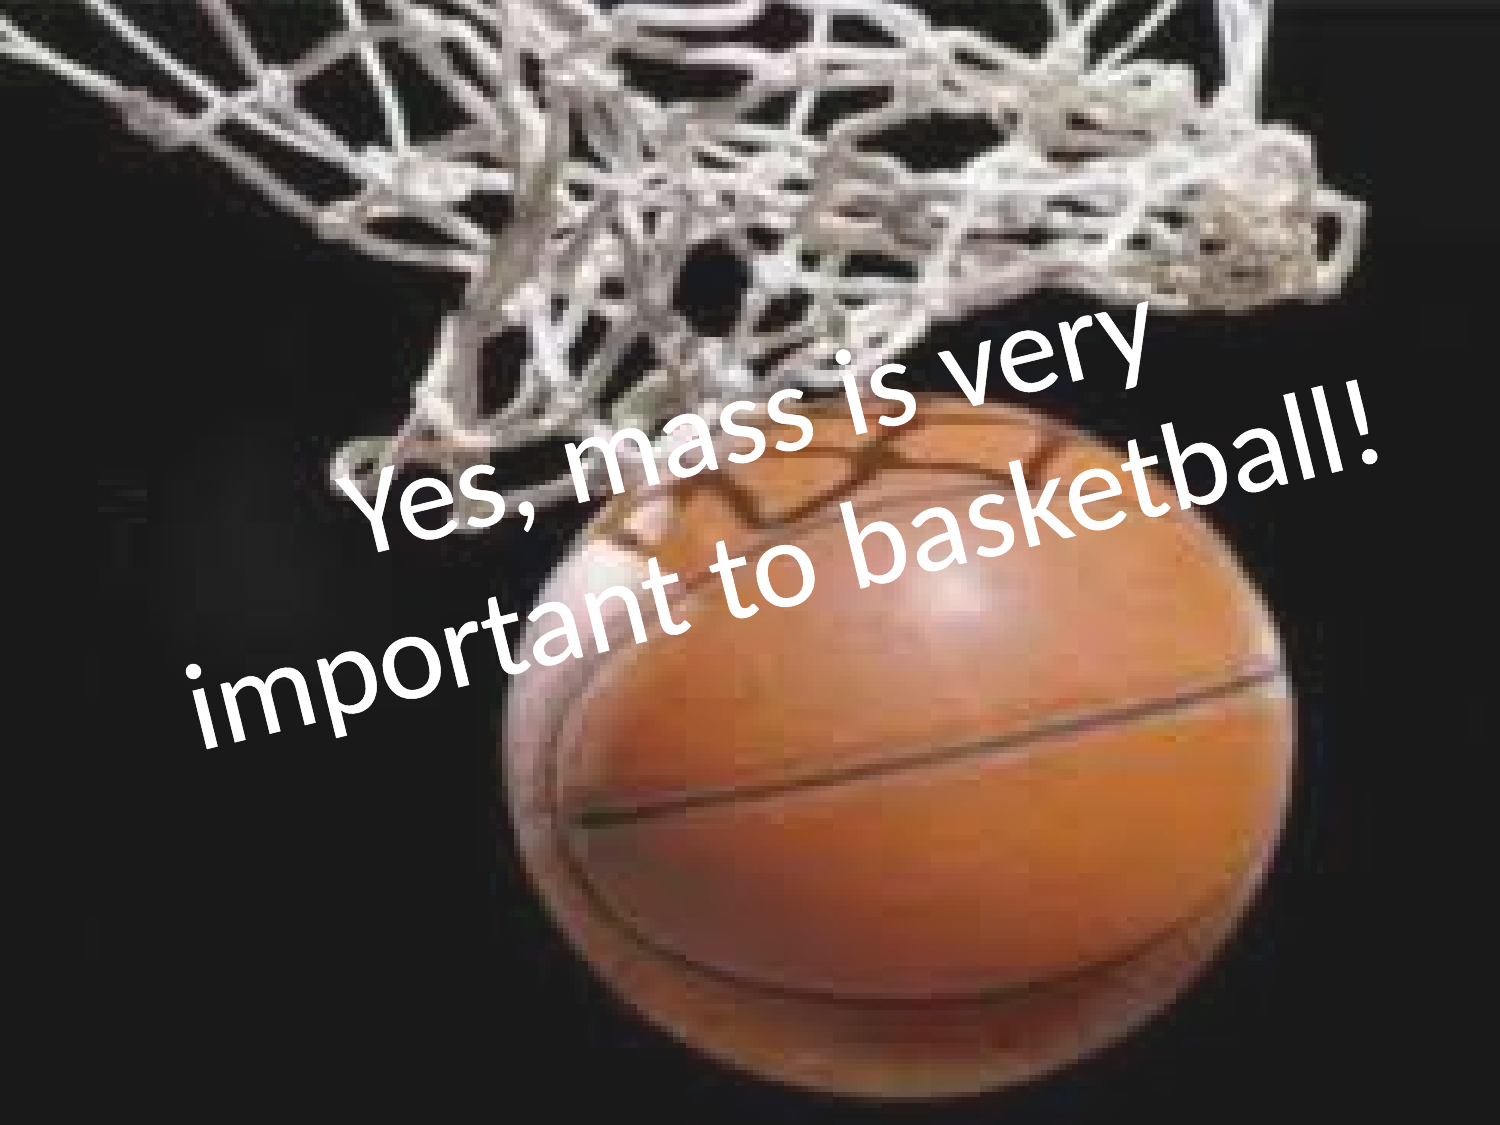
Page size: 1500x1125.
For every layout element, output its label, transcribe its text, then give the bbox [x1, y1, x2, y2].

title Yes, mass is very important to basketball! [28, 87, 1500, 878]
